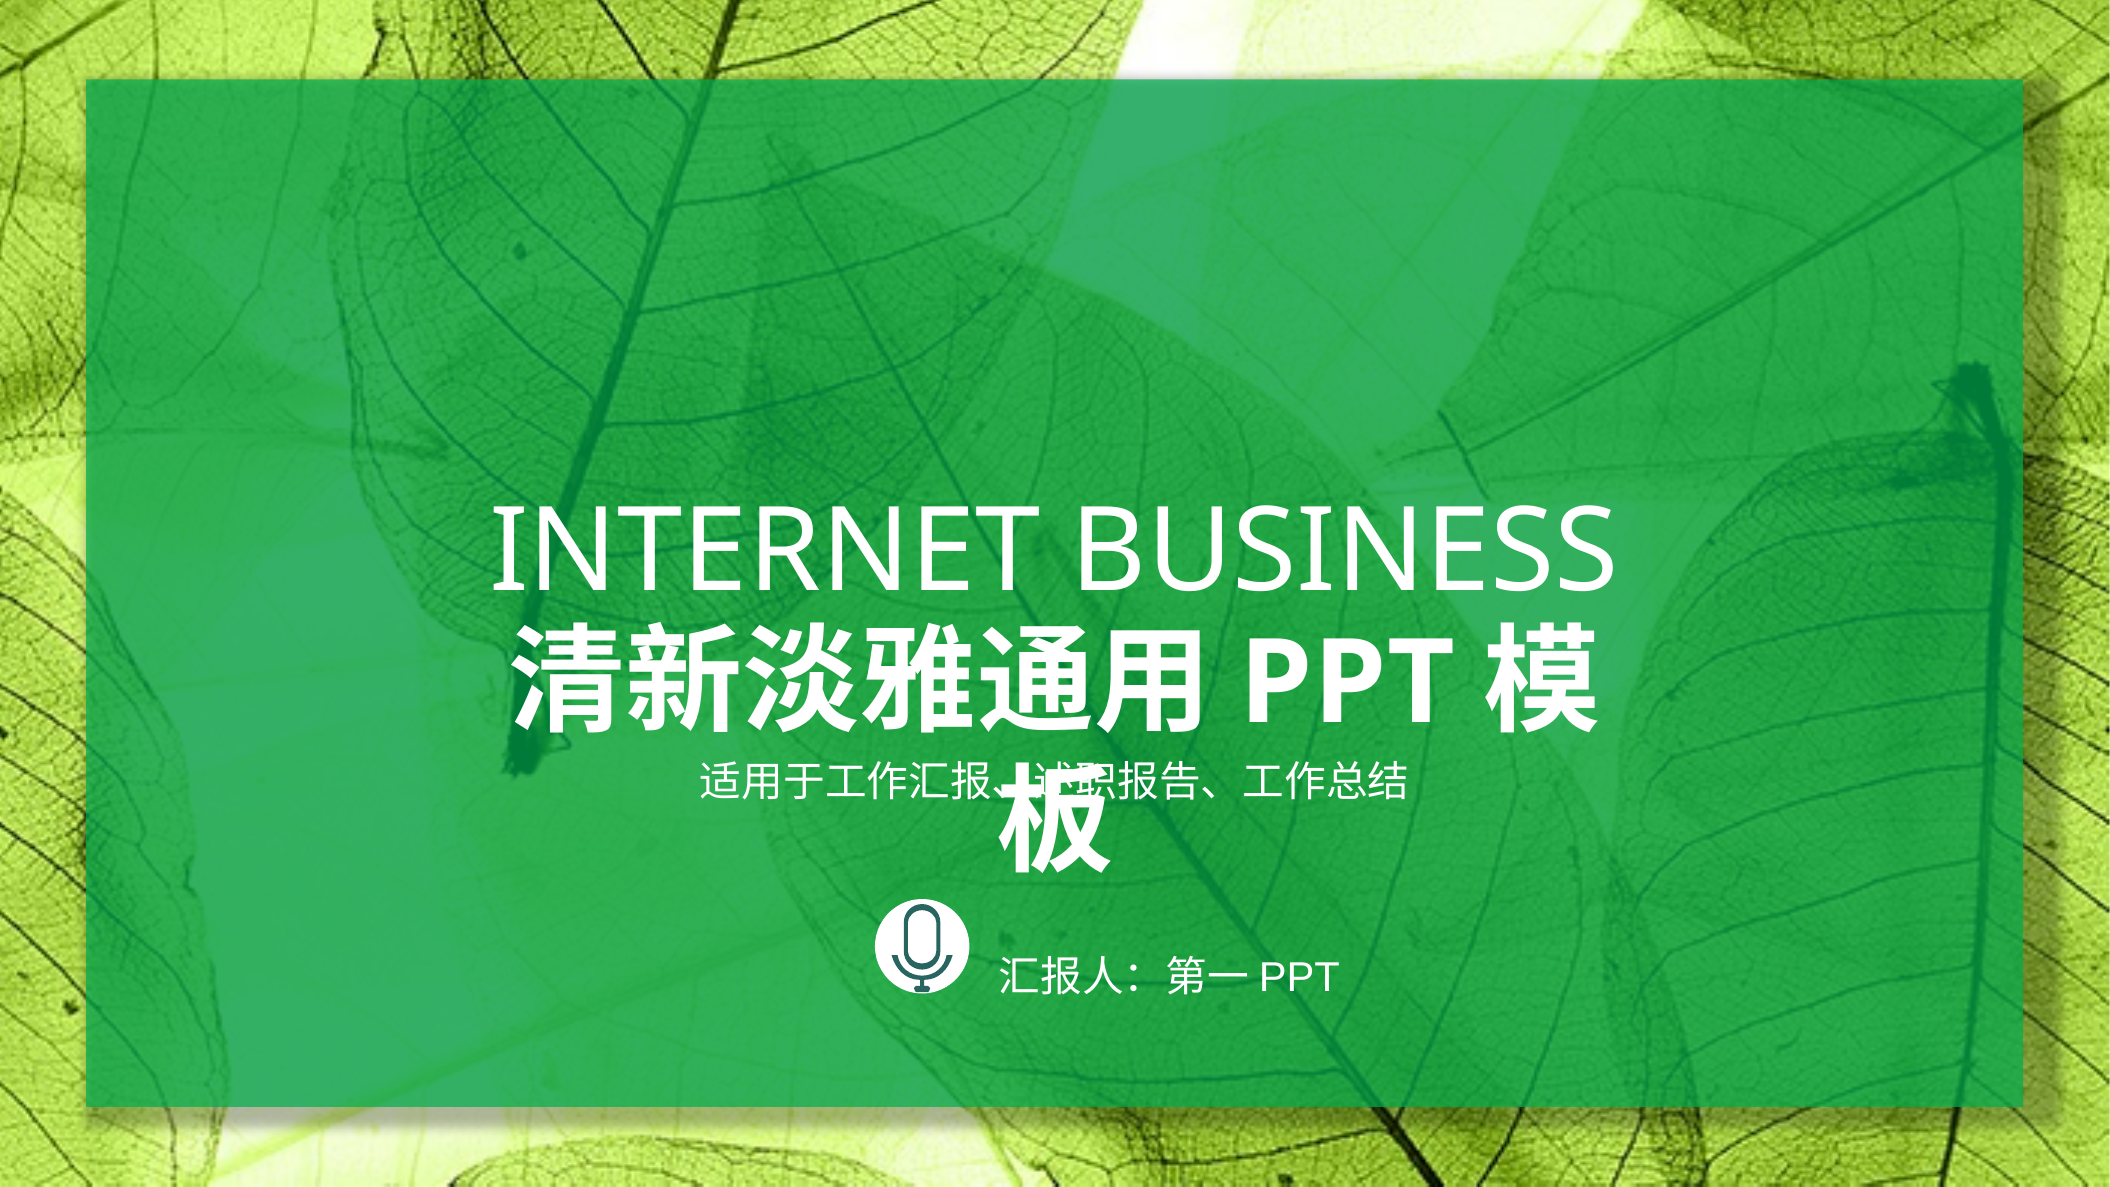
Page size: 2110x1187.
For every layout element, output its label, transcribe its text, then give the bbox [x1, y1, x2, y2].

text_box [874, 899, 970, 994]
text_box 清新淡雅通用PPT模板 [461, 604, 1649, 887]
text_box 汇报人：第一PPT [983, 882, 1445, 1008]
text_box INTERNET BUSINESS [481, 473, 1628, 615]
text_box [85, 78, 2024, 1108]
text_box [0, 0, 2110, 1187]
text_box 适用于工作汇报、述职报告、工作总结 [676, 754, 1433, 805]
